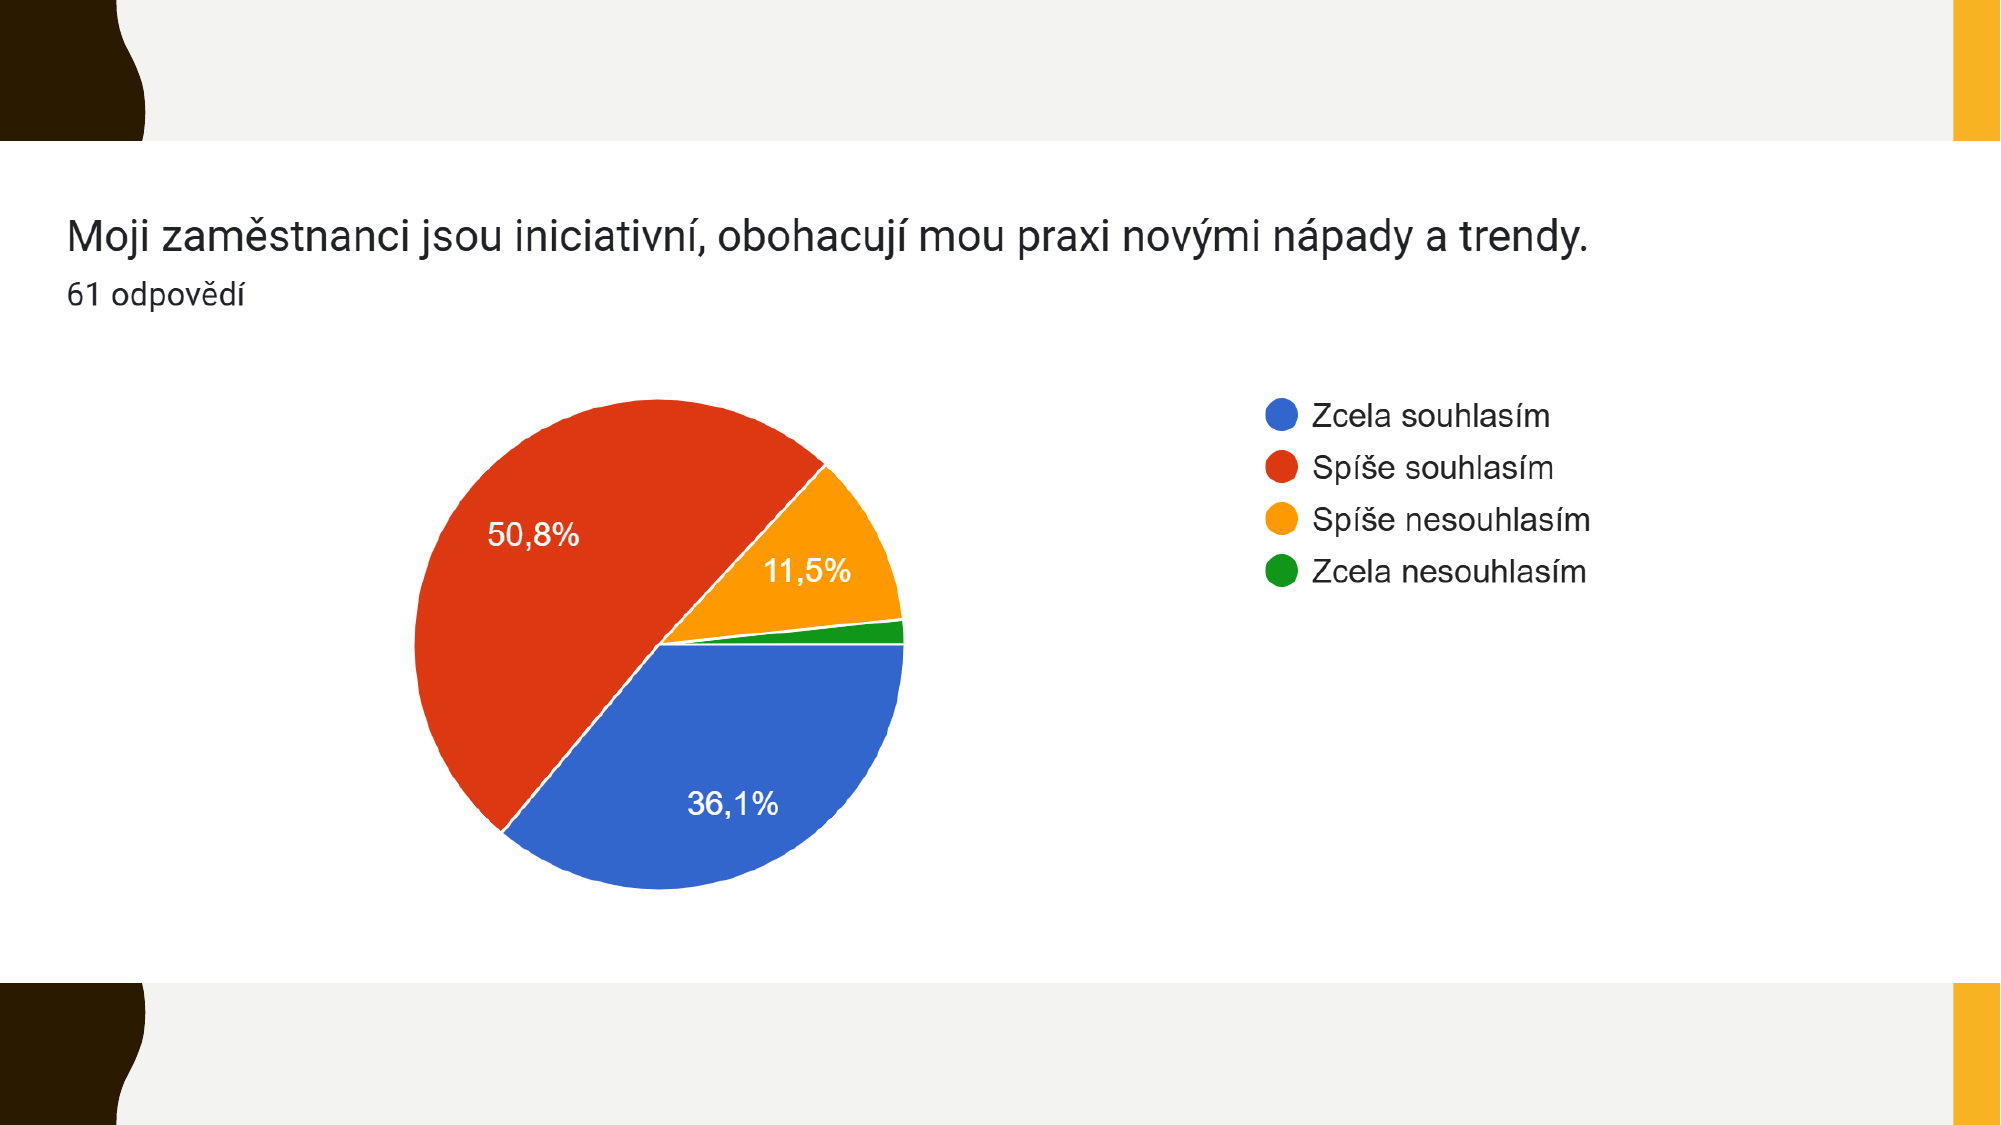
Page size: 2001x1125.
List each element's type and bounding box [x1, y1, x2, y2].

picture [0, 141, 2000, 984]
